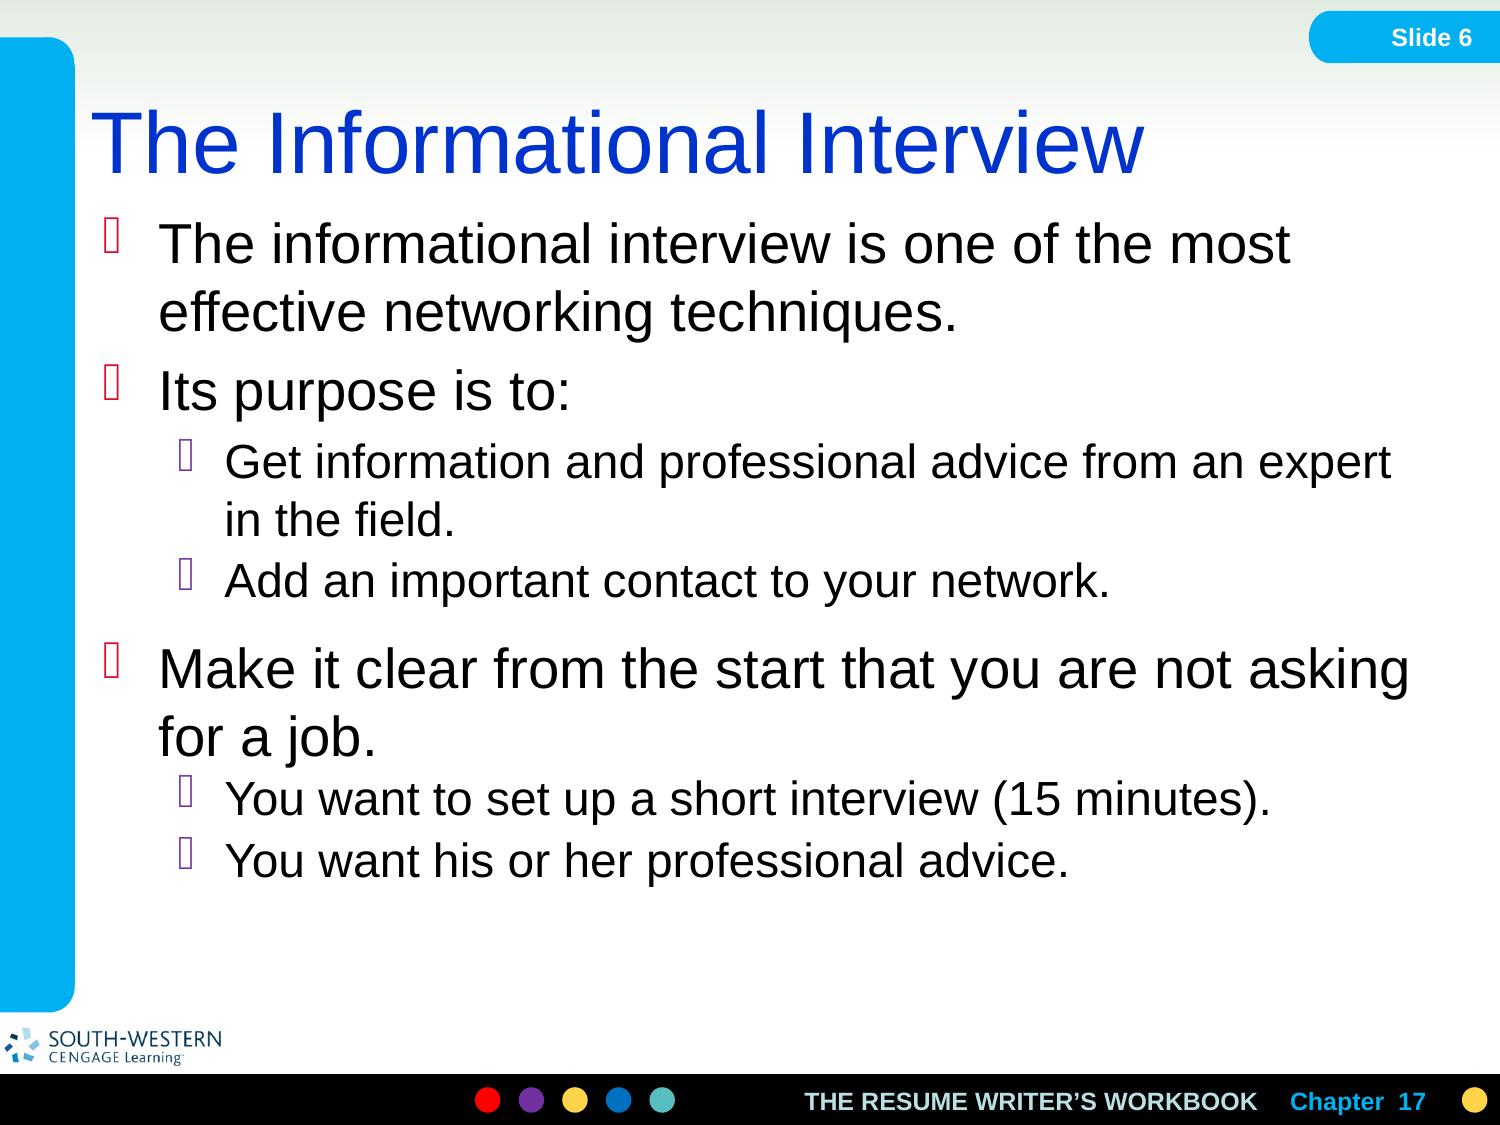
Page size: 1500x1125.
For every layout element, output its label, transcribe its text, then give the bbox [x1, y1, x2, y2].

list The informational interview is one of the most effective networking techniques. Its purpose is to: Get information and professional advice from an expert in the field. Add an important contact to your network. Make it clear from the start that you are not asking for a job. You want to set up a short interview (15 minutes). You want his or her professional advice. [87, 199, 1438, 1013]
picture [0, 1022, 225, 1073]
slide_number Slide 6 [1312, 13, 1488, 93]
footer Chapter 17 [1274, 1075, 1476, 1125]
title The Informational Interview [74, 44, 1426, 233]
